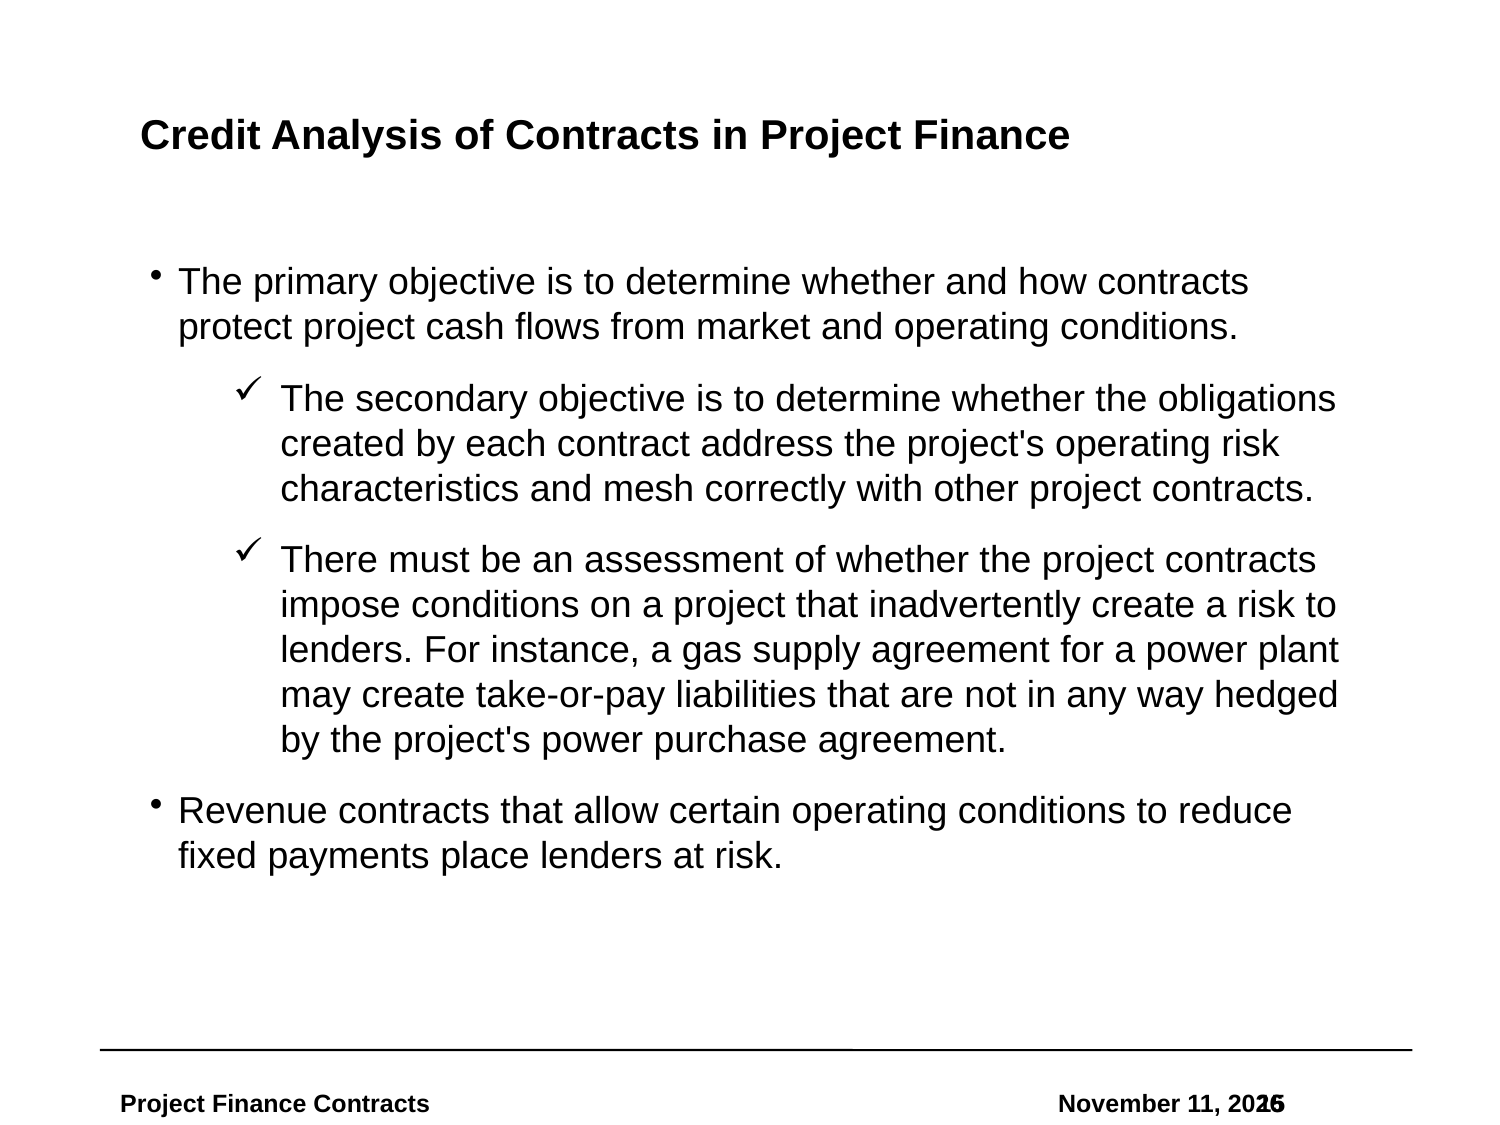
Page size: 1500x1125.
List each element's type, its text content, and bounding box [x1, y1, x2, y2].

list The primary objective is to determine whether and how contracts protect project cash flows from market and operating conditions. The secondary objective is to determine whether the obligations created by each contract address the project's operating risk characteristics and mesh correctly with other project contracts. There must be an assessment of whether the project contracts impose conditions on a project that inadvertently create a risk to lenders. For instance, a gas supply agreement for a power plant may create take-or-pay liabilities that are not in any way hedged by the project's power purchase agreement. Revenue contracts that allow certain operating conditions to reduce fixed payments place lenders at risk. [124, 249, 1376, 1001]
title Credit Analysis of Contracts in Project Finance [124, 99, 1288, 226]
